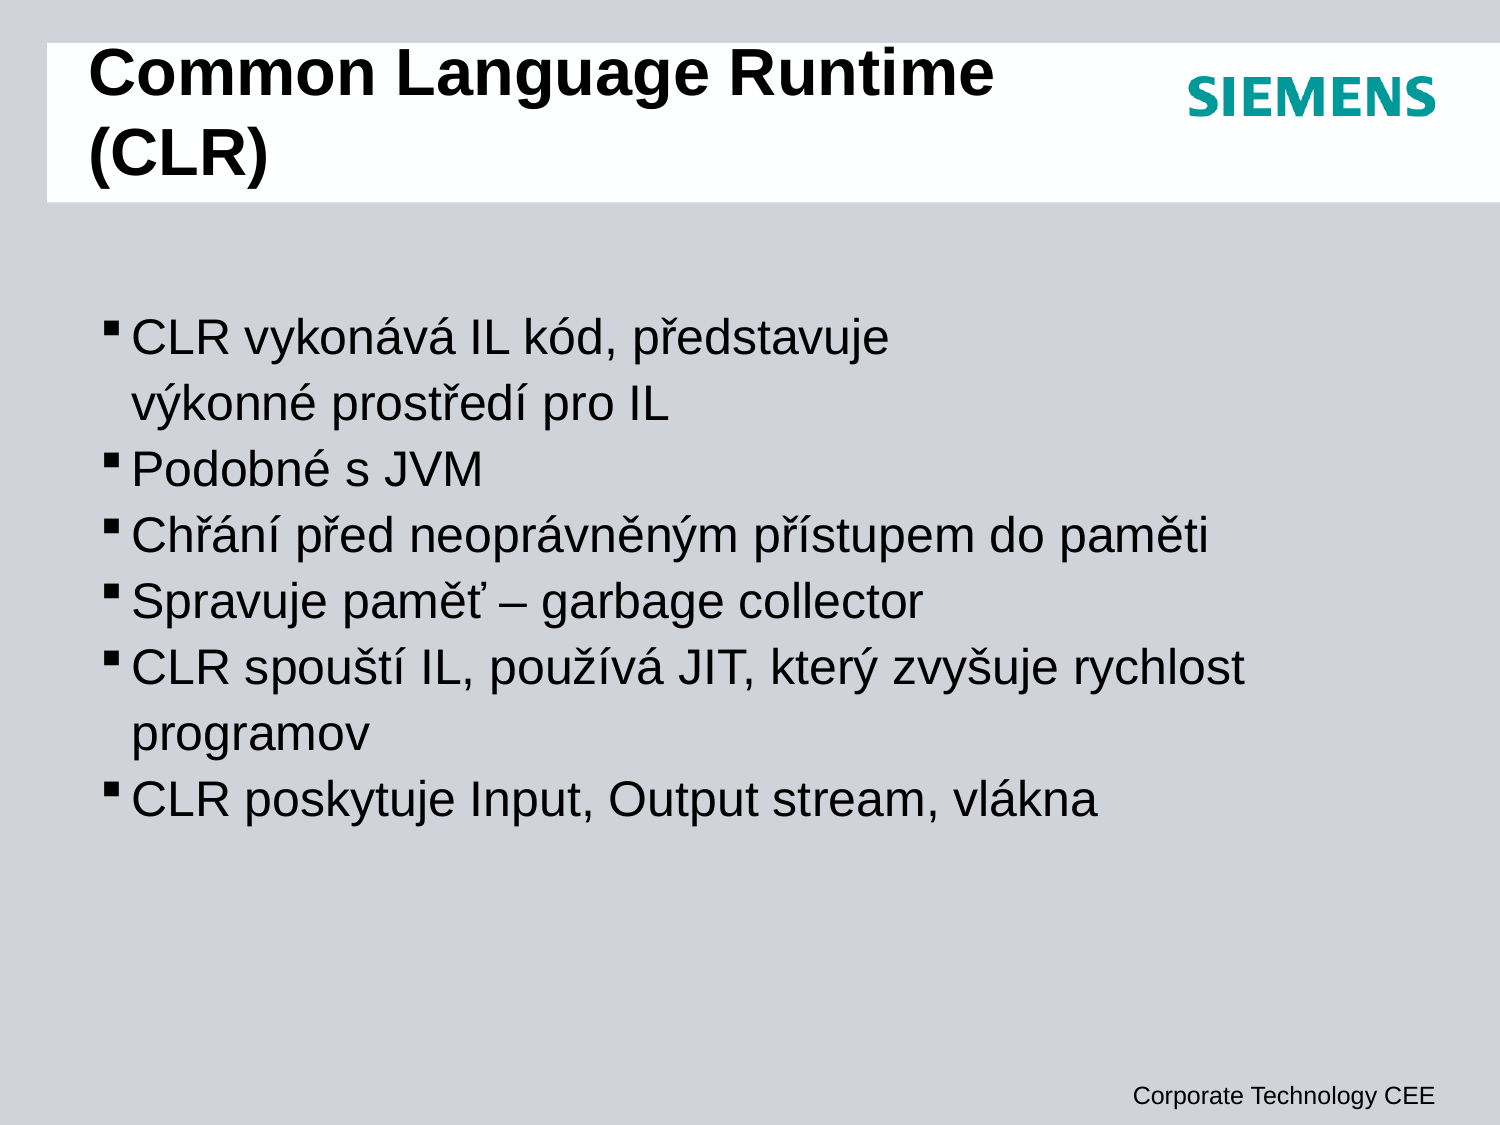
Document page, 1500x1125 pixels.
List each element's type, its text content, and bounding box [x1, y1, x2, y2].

title Common Language Runtime (CLR) [88, 42, 1097, 176]
list CLR vykonává IL kód, představuje výkonné prostředí pro IL Podobné s JVM Chřání před neoprávněným přístupem do paměti Spravuje paměť – garbage collector CLR spouští IL, používá JIT, který zvyšuje rychlost programov CLR poskytuje Input, Output stream, vlákna [100, 290, 1441, 906]
picture [1181, 69, 1444, 123]
